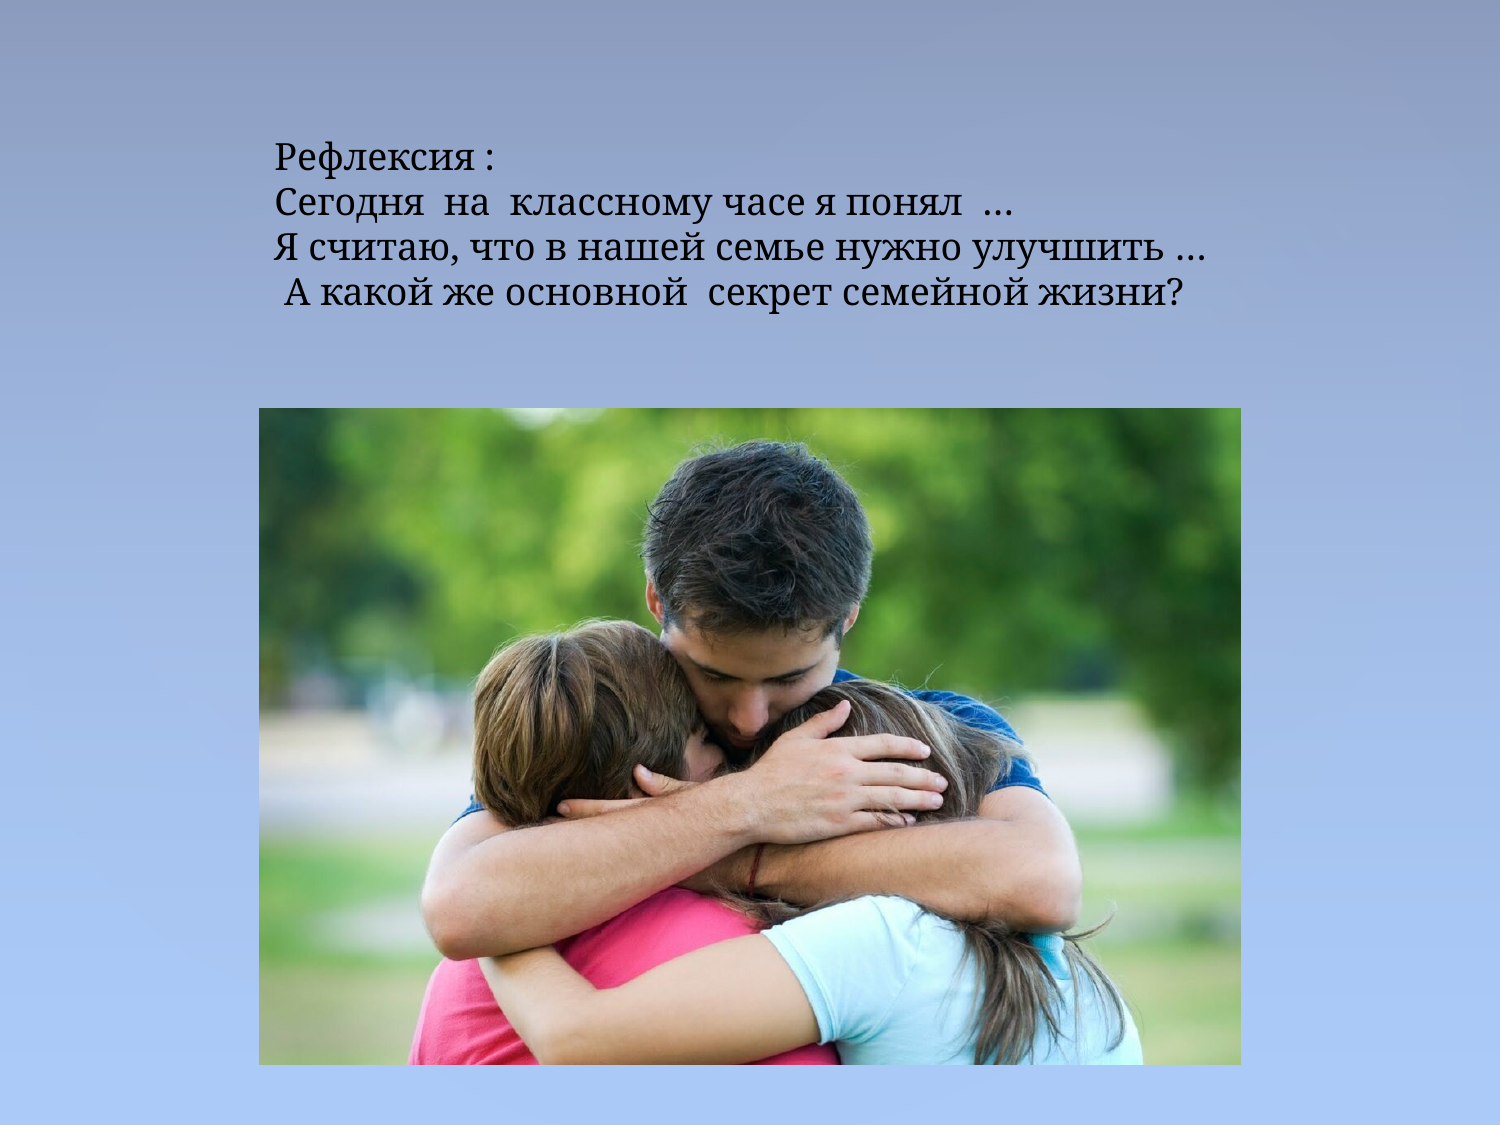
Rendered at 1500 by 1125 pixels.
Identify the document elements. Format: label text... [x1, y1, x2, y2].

text_box Рефлексия : Сегодня на классному часе я понял … Я считаю, что в нашей семье нужно улучшить … А какой же основной секрет семейной жизни? [259, 125, 1300, 321]
picture [259, 408, 1241, 1066]
